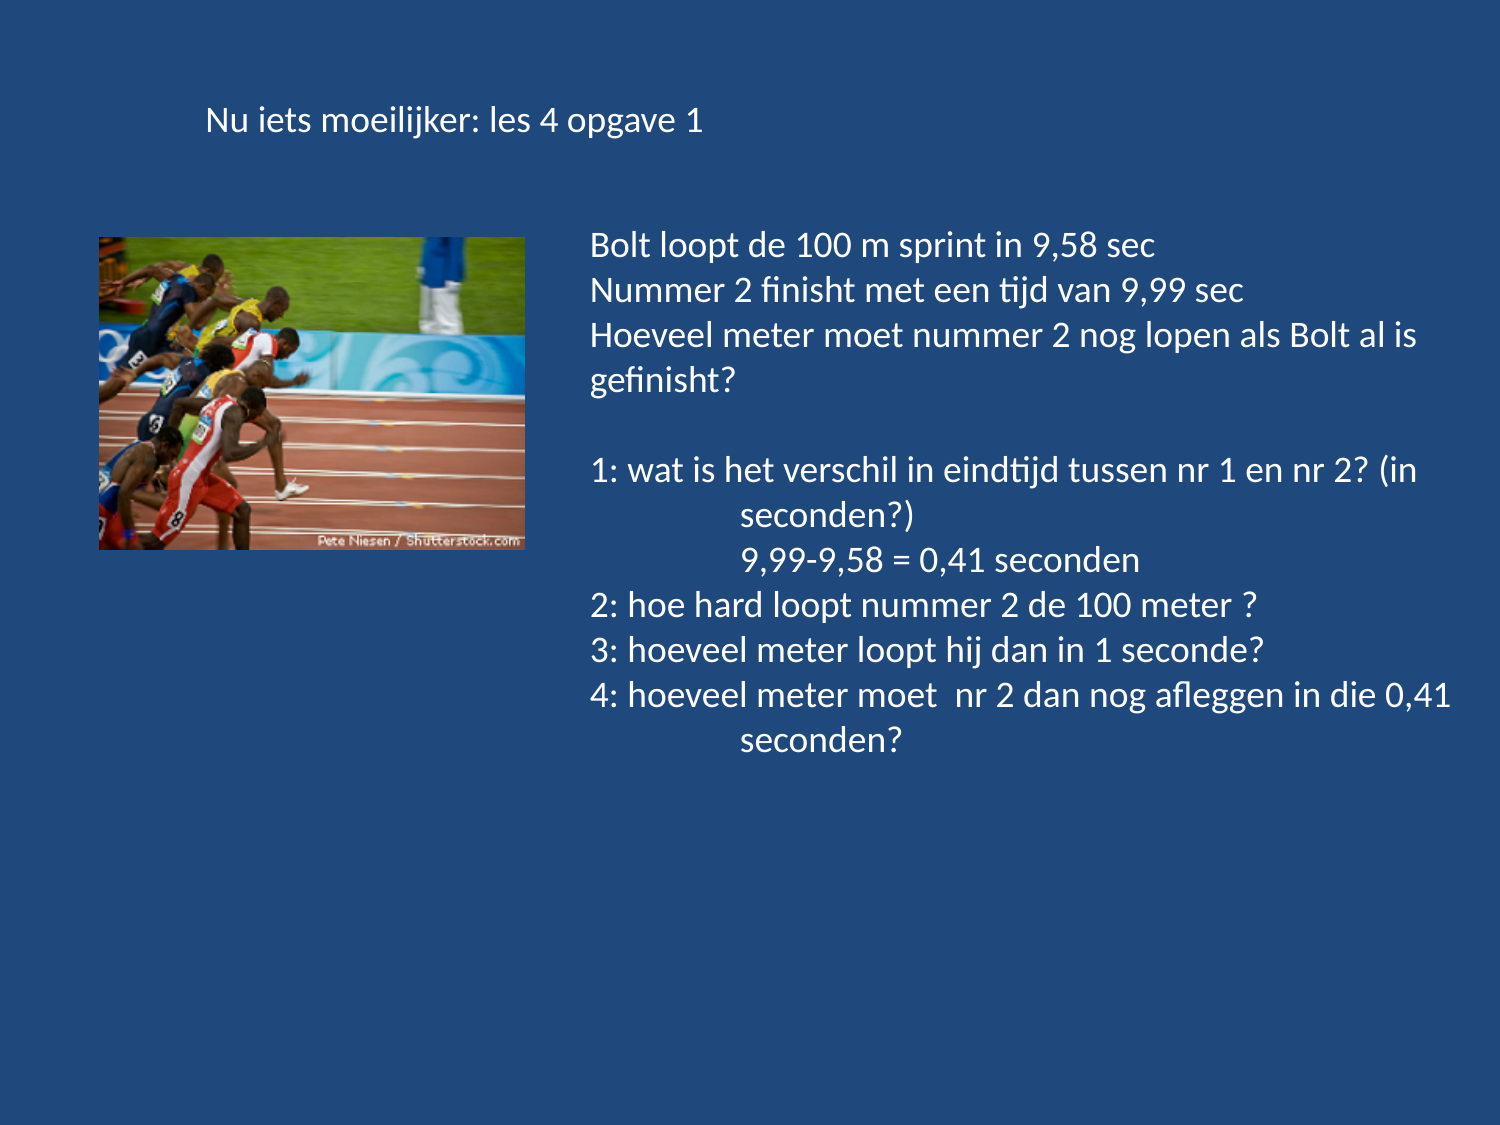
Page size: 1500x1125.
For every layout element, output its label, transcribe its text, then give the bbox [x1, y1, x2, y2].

picture [99, 237, 526, 551]
text_box Bolt loopt de 100 m sprint in 9,58 sec Nummer 2 finisht met een tijd van 9,99 sec Hoeveel meter moet nummer 2 nog lopen als Bolt al is gefinisht? 1: wat is het verschil in eindtijd tussen nr 1 en nr 2? (in seconden?) 9,99-9,58 = 0,41 seconden 2: hoe hard loopt nummer 2 de 100 meter ? 3: hoeveel meter loopt hij dan in 1 seconde? 4: hoeveel meter moet nr 2 dan nog afleggen in die 0,41 seconden? [574, 212, 1475, 768]
text_box Nu iets moeilijker: les 4 opgave 1 [190, 87, 720, 148]
